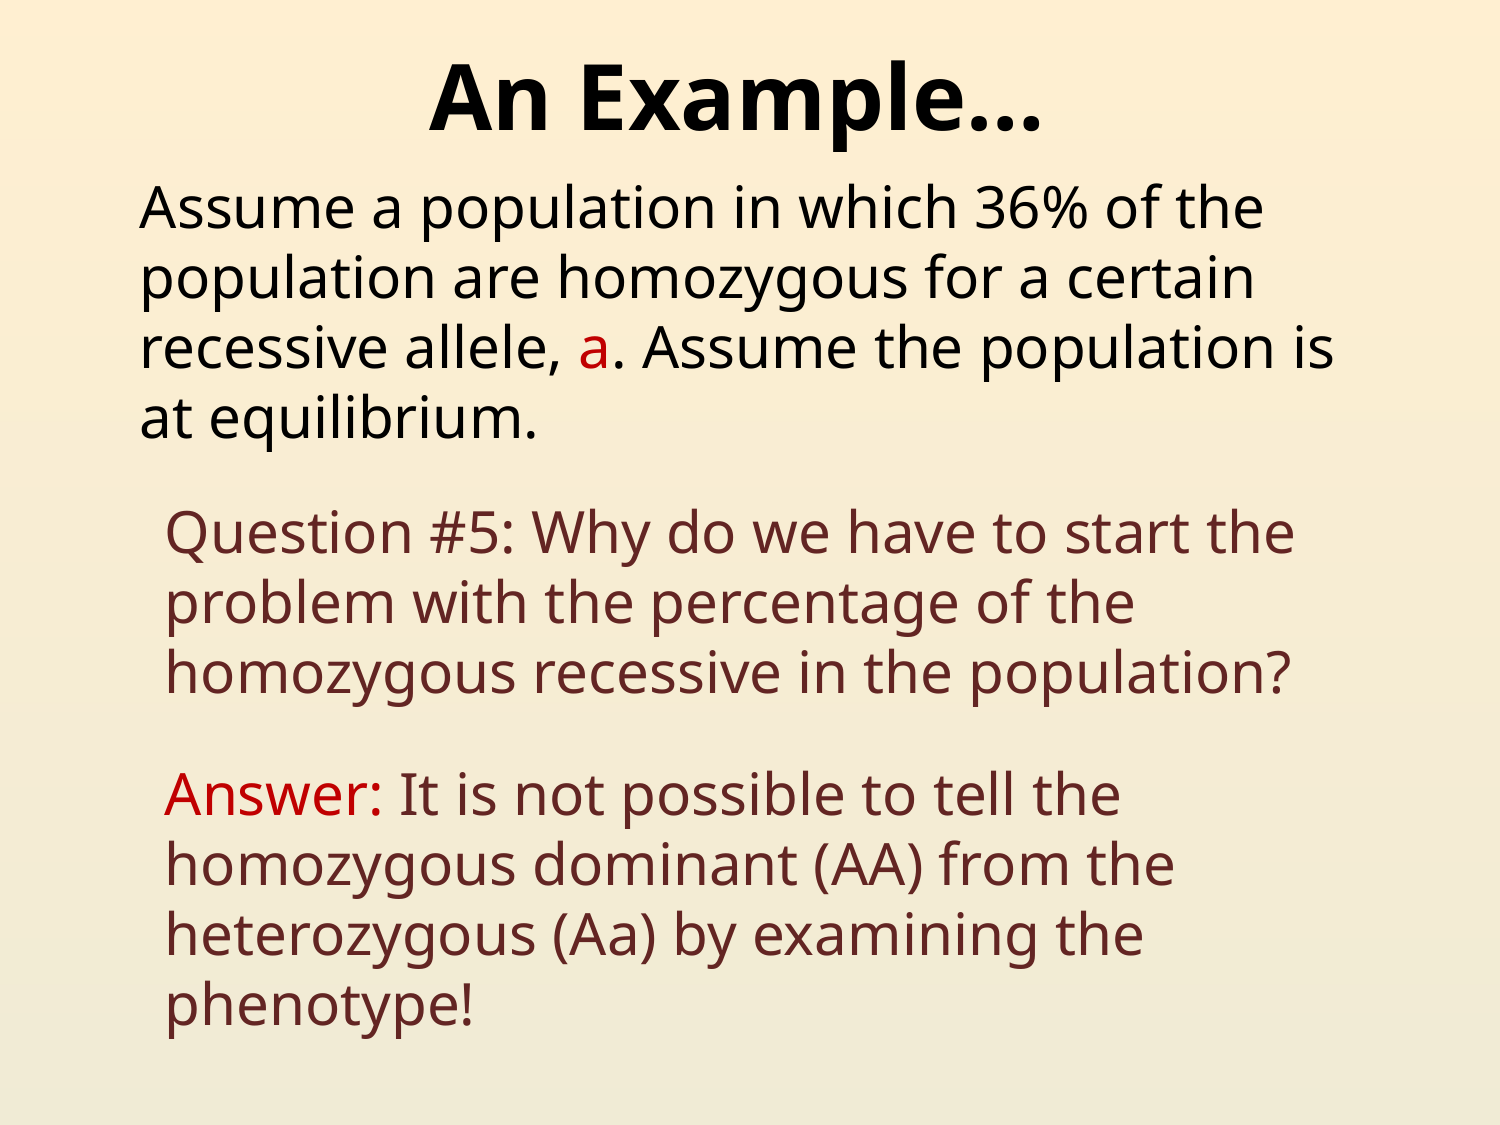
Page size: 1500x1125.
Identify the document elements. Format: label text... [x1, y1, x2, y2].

text_box Answer: It is not possible to tell the homozygous dominant (AA) from the heterozygous (Aa) by examining the phenotype! [149, 749, 1425, 1045]
text_box Assume a population in which 36% of the population are homozygous for a certain recessive allele, a. Assume the population is at equilibrium. [125, 162, 1363, 458]
title An Example… [62, 0, 1413, 188]
text_box Question #5: Why do we have to start the problem with the percentage of the homozygous recessive in the population? [149, 487, 1425, 713]
